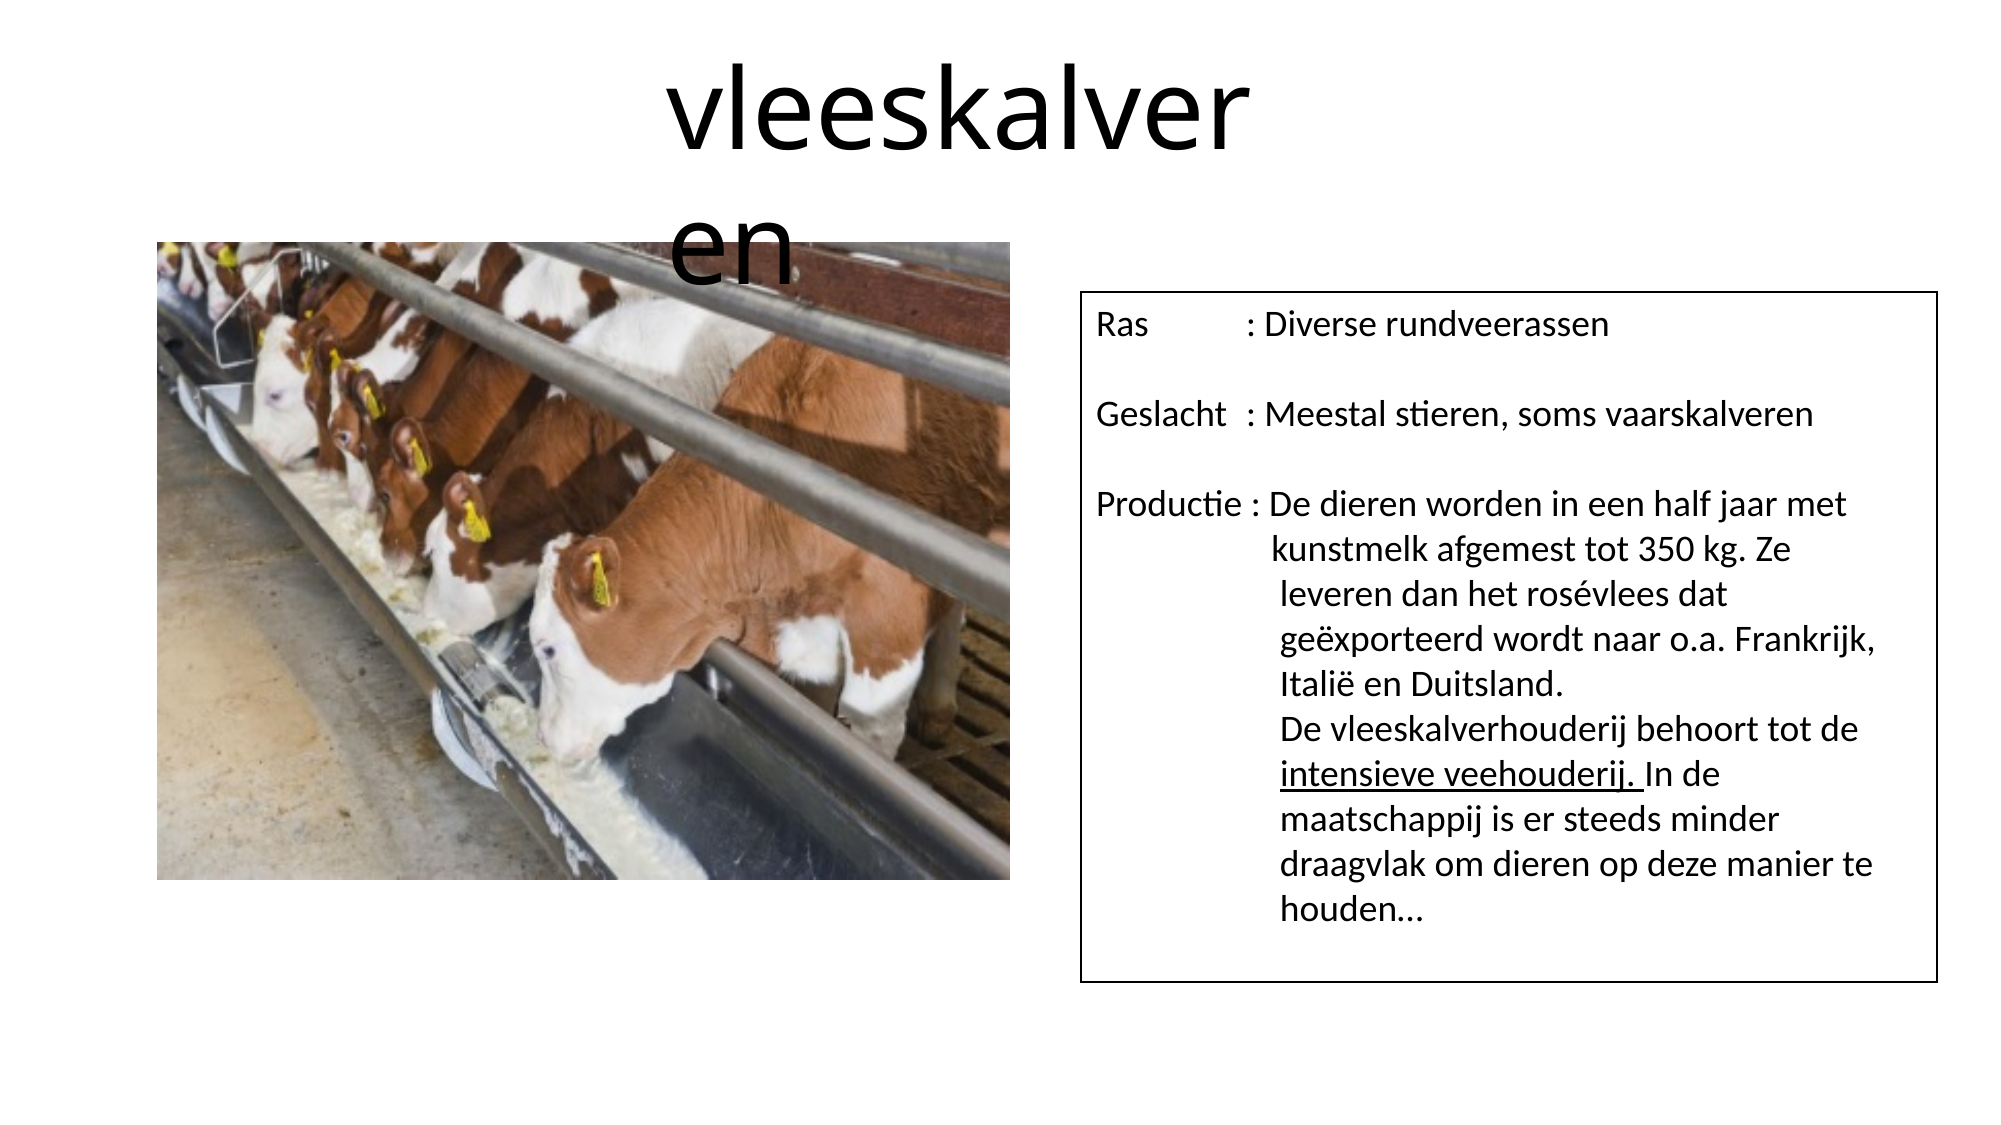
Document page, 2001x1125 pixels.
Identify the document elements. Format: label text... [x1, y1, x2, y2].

text_box Ras : Diverse rundveerassen Geslacht : Meestal stieren, soms vaarskalveren Productie : De dieren worden in een half jaar met kunstmelk afgemest tot 350 kg. Ze leveren dan het rosévlees dat geëxporteerd wordt naar o.a. Frankrijk, Italië en Duitsland. De vleeskalverhouderij behoort tot de intensieve veehouderij. In de maatschappij is er steeds minder draagvlak om dieren op deze manier te houden… [1080, 291, 1938, 983]
text_box vleeskalveren [651, 29, 1293, 315]
picture [157, 242, 1010, 880]
